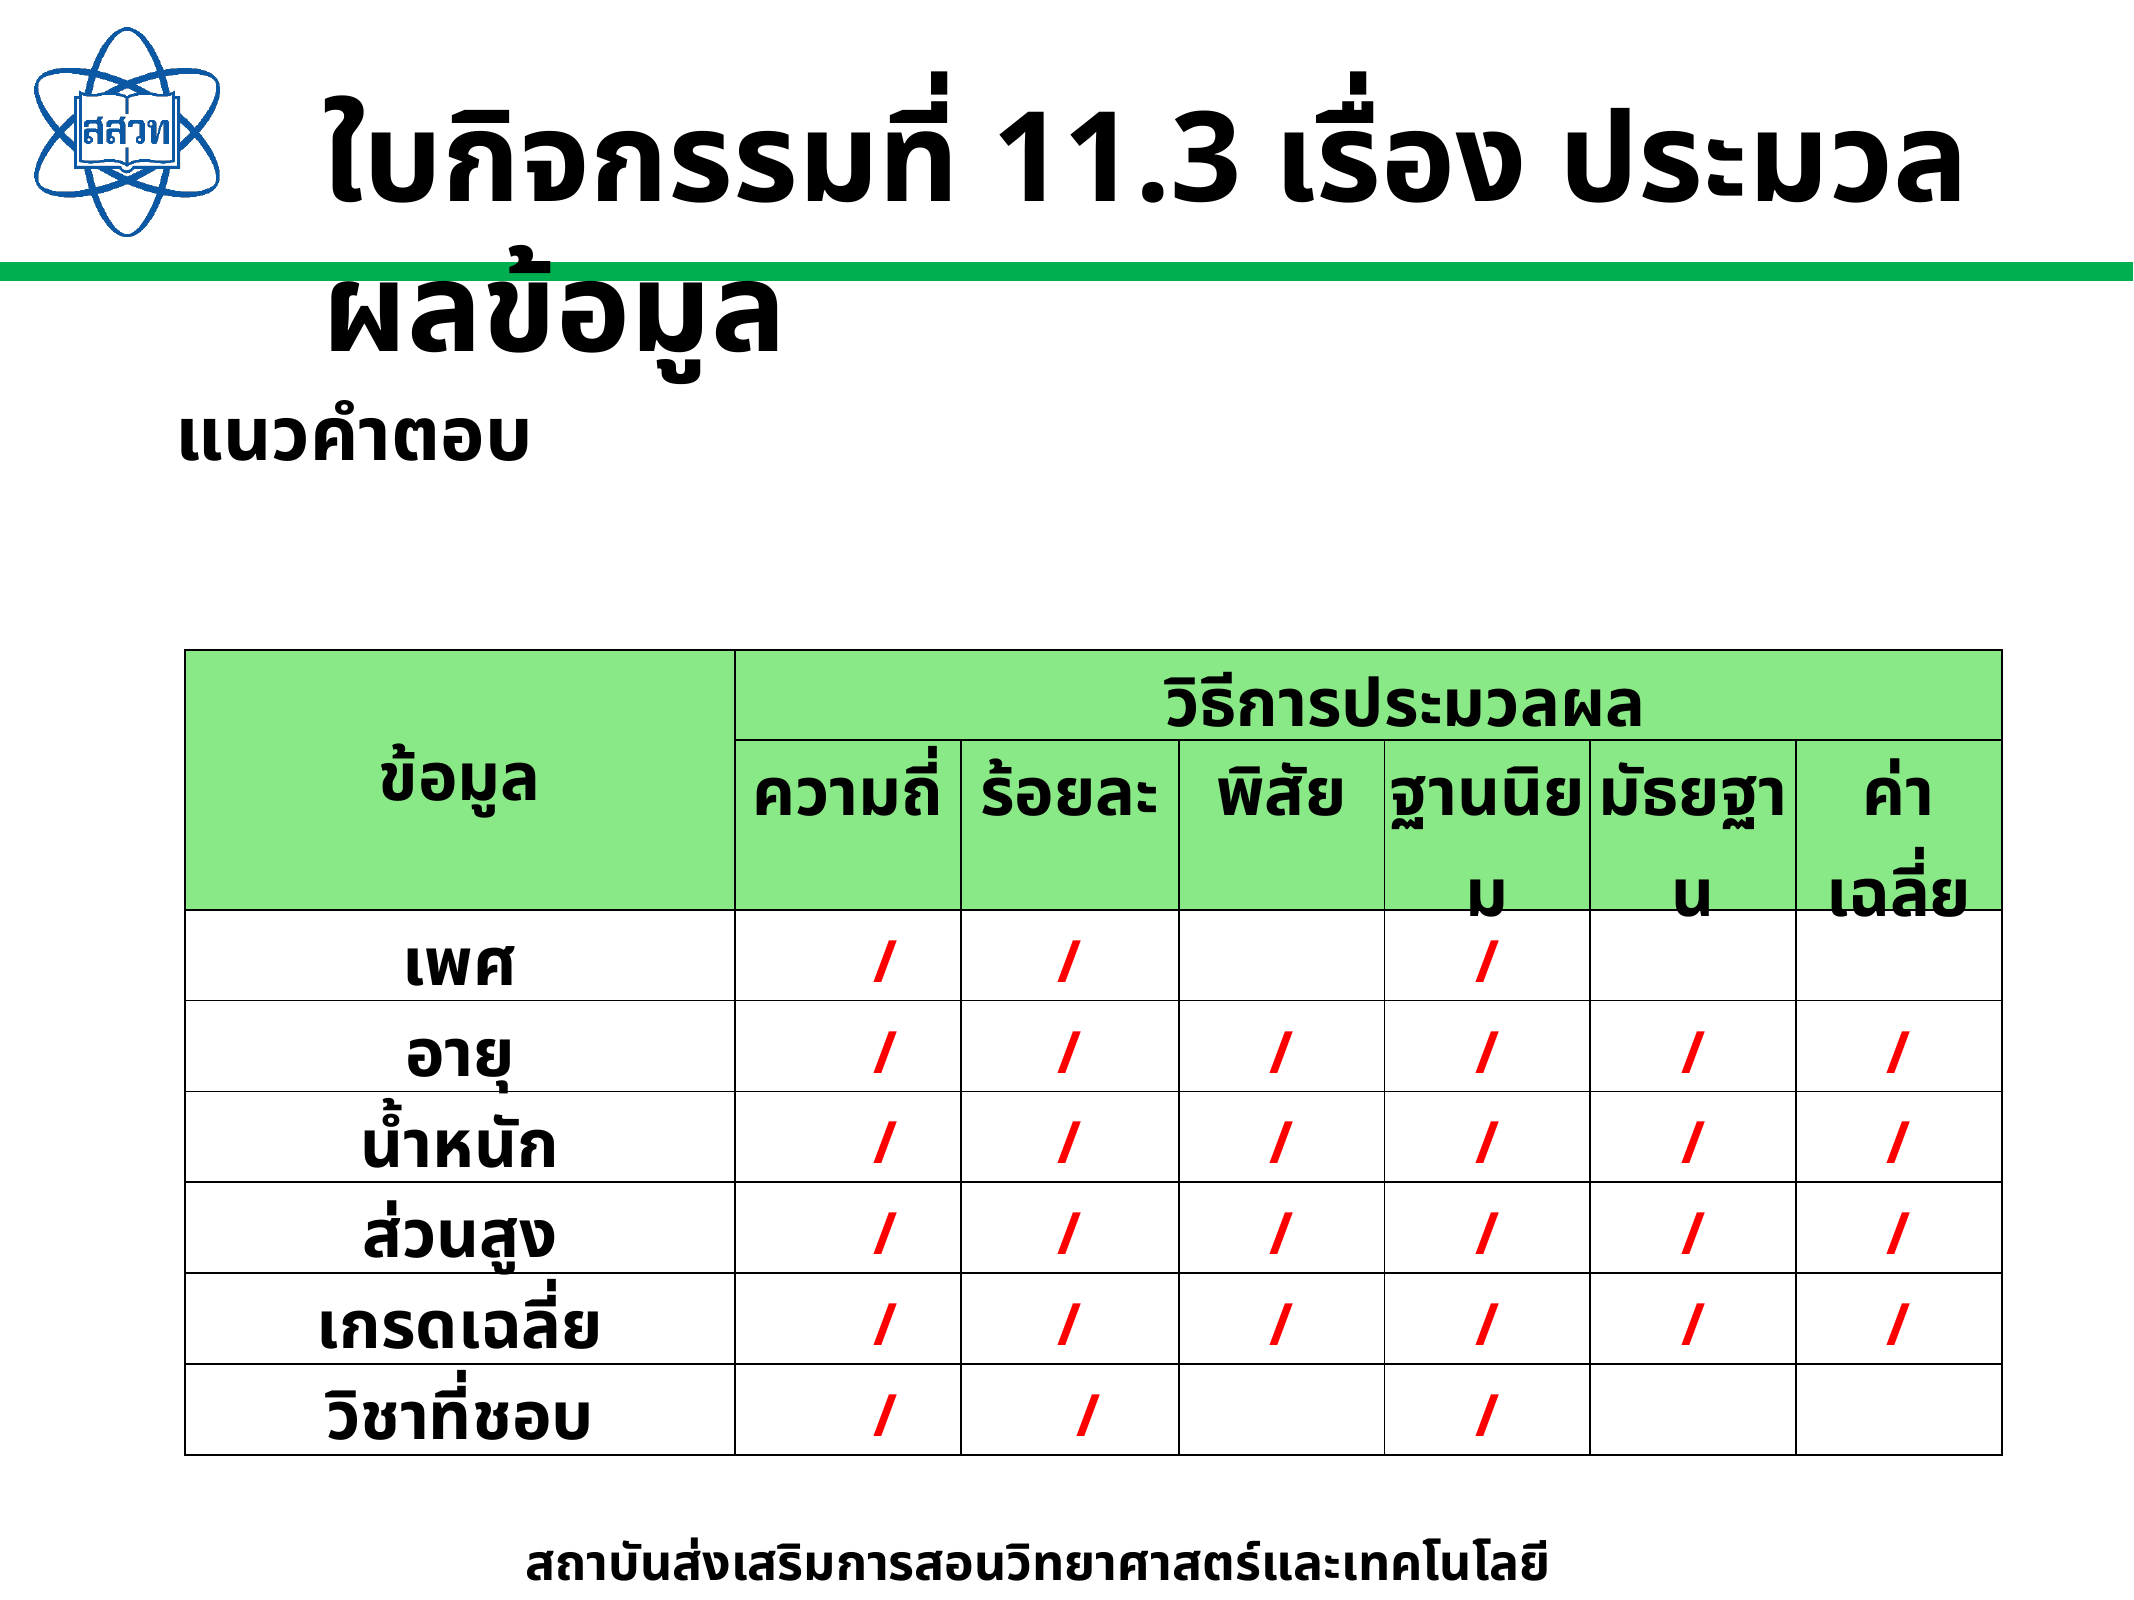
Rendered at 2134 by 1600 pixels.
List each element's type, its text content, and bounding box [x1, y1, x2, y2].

table_cell / [1591, 1183, 1795, 1272]
table_cell / [1385, 1092, 1589, 1181]
table_cell [1180, 911, 1384, 1000]
table_header วิธีการประมวลผล [736, 651, 2001, 739]
table_cell อายุ [186, 1001, 734, 1091]
table_cell / [1797, 1183, 2001, 1272]
table_cell เกรดเฉลี่ย [186, 1274, 734, 1363]
table_header ข้อมูล [186, 651, 734, 909]
table_cell เพศ [186, 911, 734, 1000]
table_cell / [1385, 1274, 1589, 1363]
text_box แนวคำตอบ [160, 378, 2027, 483]
text_box ใบกิจกรรมที่ 11.3 เรื่อง ประมวลผลข้อมูล [307, 69, 1985, 200]
table_cell / [736, 911, 960, 1000]
picture [33, 27, 220, 237]
table_cell / [962, 1274, 1178, 1363]
table_cell / [1797, 1001, 2001, 1091]
table_cell / [962, 1183, 1178, 1272]
table_cell น้ำหนัก [186, 1092, 734, 1181]
table_cell / [1385, 911, 1589, 1000]
table_cell ความถี่ [736, 741, 960, 909]
table_cell พิสัย [1180, 741, 1384, 909]
table_cell / [1797, 1092, 2001, 1181]
table_cell / [1591, 1092, 1795, 1181]
table_cell / [736, 1092, 960, 1181]
table_cell / [736, 1274, 960, 1363]
table_cell / [1591, 1274, 1795, 1363]
table_cell ส่วนสูง [186, 1183, 734, 1272]
table_cell / [1385, 1183, 1589, 1272]
table_cell [1591, 1365, 1795, 1454]
table_cell วิชาที่ชอบ [186, 1365, 734, 1454]
table_cell / [1591, 1001, 1795, 1091]
table_cell / [736, 1183, 960, 1272]
table_cell / [1385, 1365, 1589, 1454]
table_cell / [1797, 1274, 2001, 1363]
table_cell มัธยฐาน [1591, 741, 1795, 909]
table_cell / [1180, 1274, 1384, 1363]
table_cell / [1385, 1001, 1589, 1091]
table_cell / [962, 1001, 1178, 1091]
table_cell / [1180, 1001, 1384, 1091]
table_cell / [962, 1365, 1178, 1454]
table_cell / [736, 1365, 960, 1454]
table_cell ค่าเฉลี่ย [1797, 741, 2001, 909]
table_cell / [736, 1001, 960, 1091]
table_cell / [962, 911, 1178, 1000]
text_box สถาบันส่งเสริมการสอนวิทยาศาสตร์และเทคโนโลยี [74, 1522, 2002, 1589]
table_cell / [962, 1092, 1178, 1181]
table_cell / [1180, 1092, 1384, 1181]
table_cell / [1180, 1183, 1384, 1272]
table_cell ร้อยละ [962, 741, 1178, 909]
table_cell [1591, 911, 1795, 1000]
table_cell [1797, 1365, 2001, 1454]
table_cell [1180, 1365, 1384, 1454]
table_cell ฐานนิยม [1385, 741, 1589, 909]
table_cell [1797, 911, 2001, 1000]
